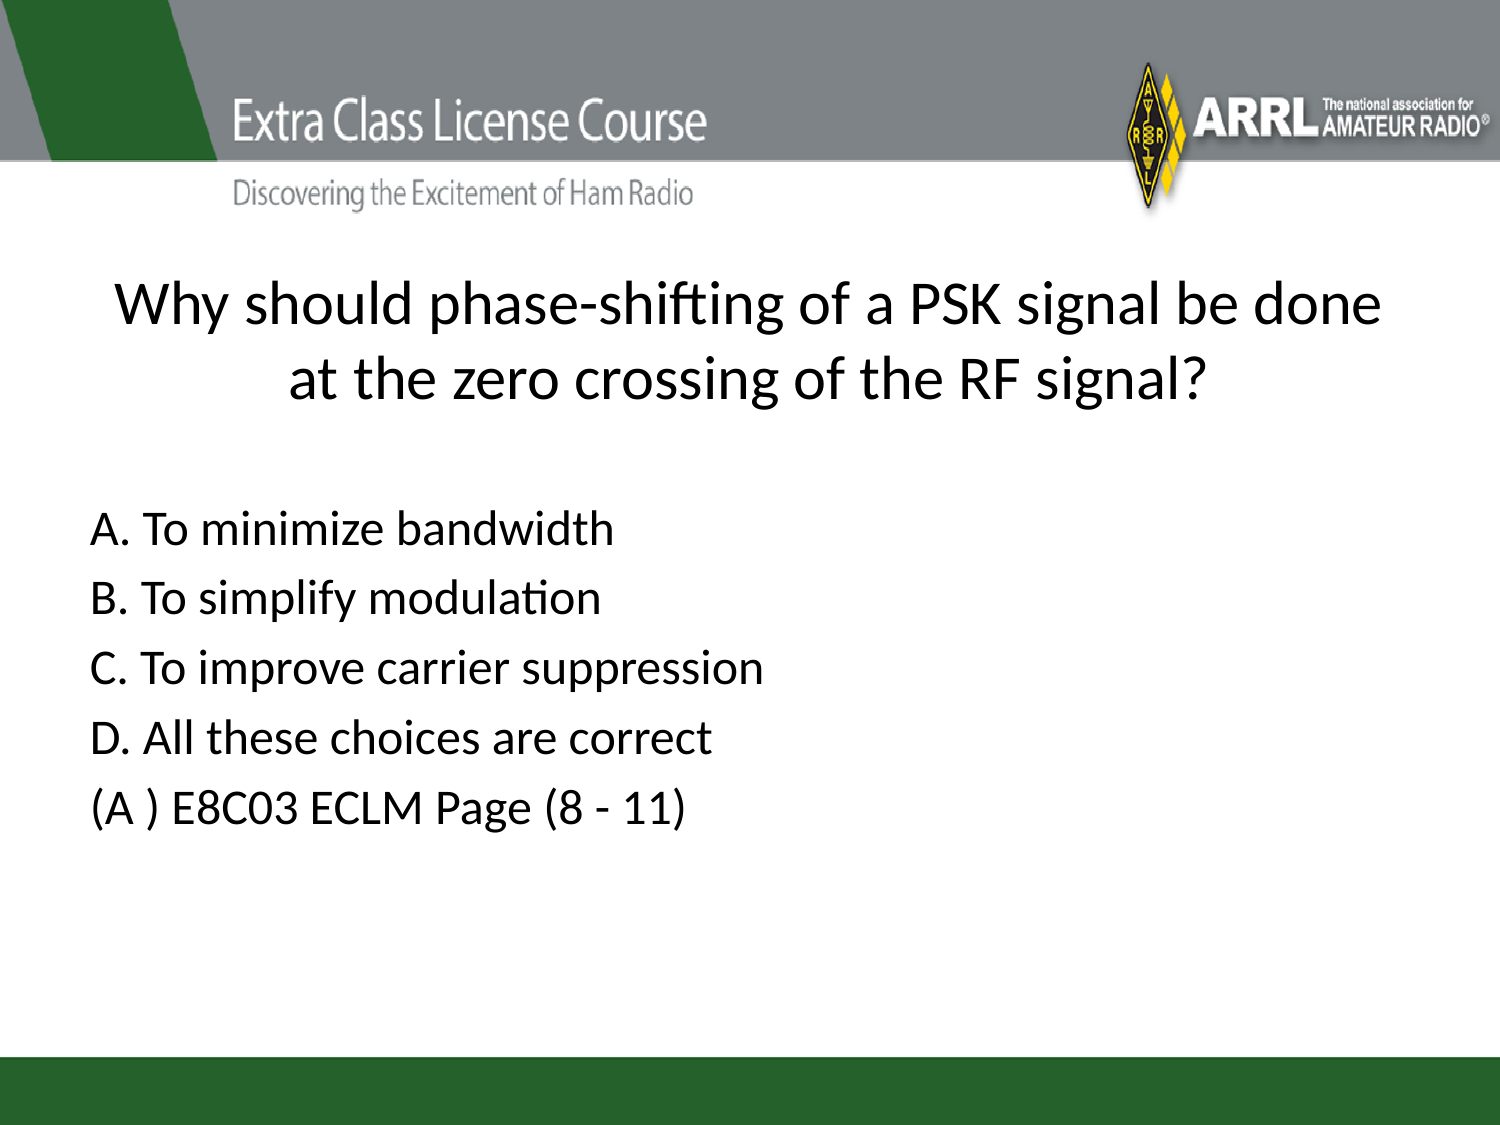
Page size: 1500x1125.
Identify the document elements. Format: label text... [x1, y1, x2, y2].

list A. To minimize bandwidth B. To simplify modulation C. To improve carrier suppression D. All these choices are correct (A ) E8C03 ECLM Page (8 - 11) [75, 487, 1425, 1005]
title Why should phase-shifting of a PSK signal be done at the zero crossing of the RF signal? [75, 254, 1425, 435]
picture [0, 0, 1500, 1125]
